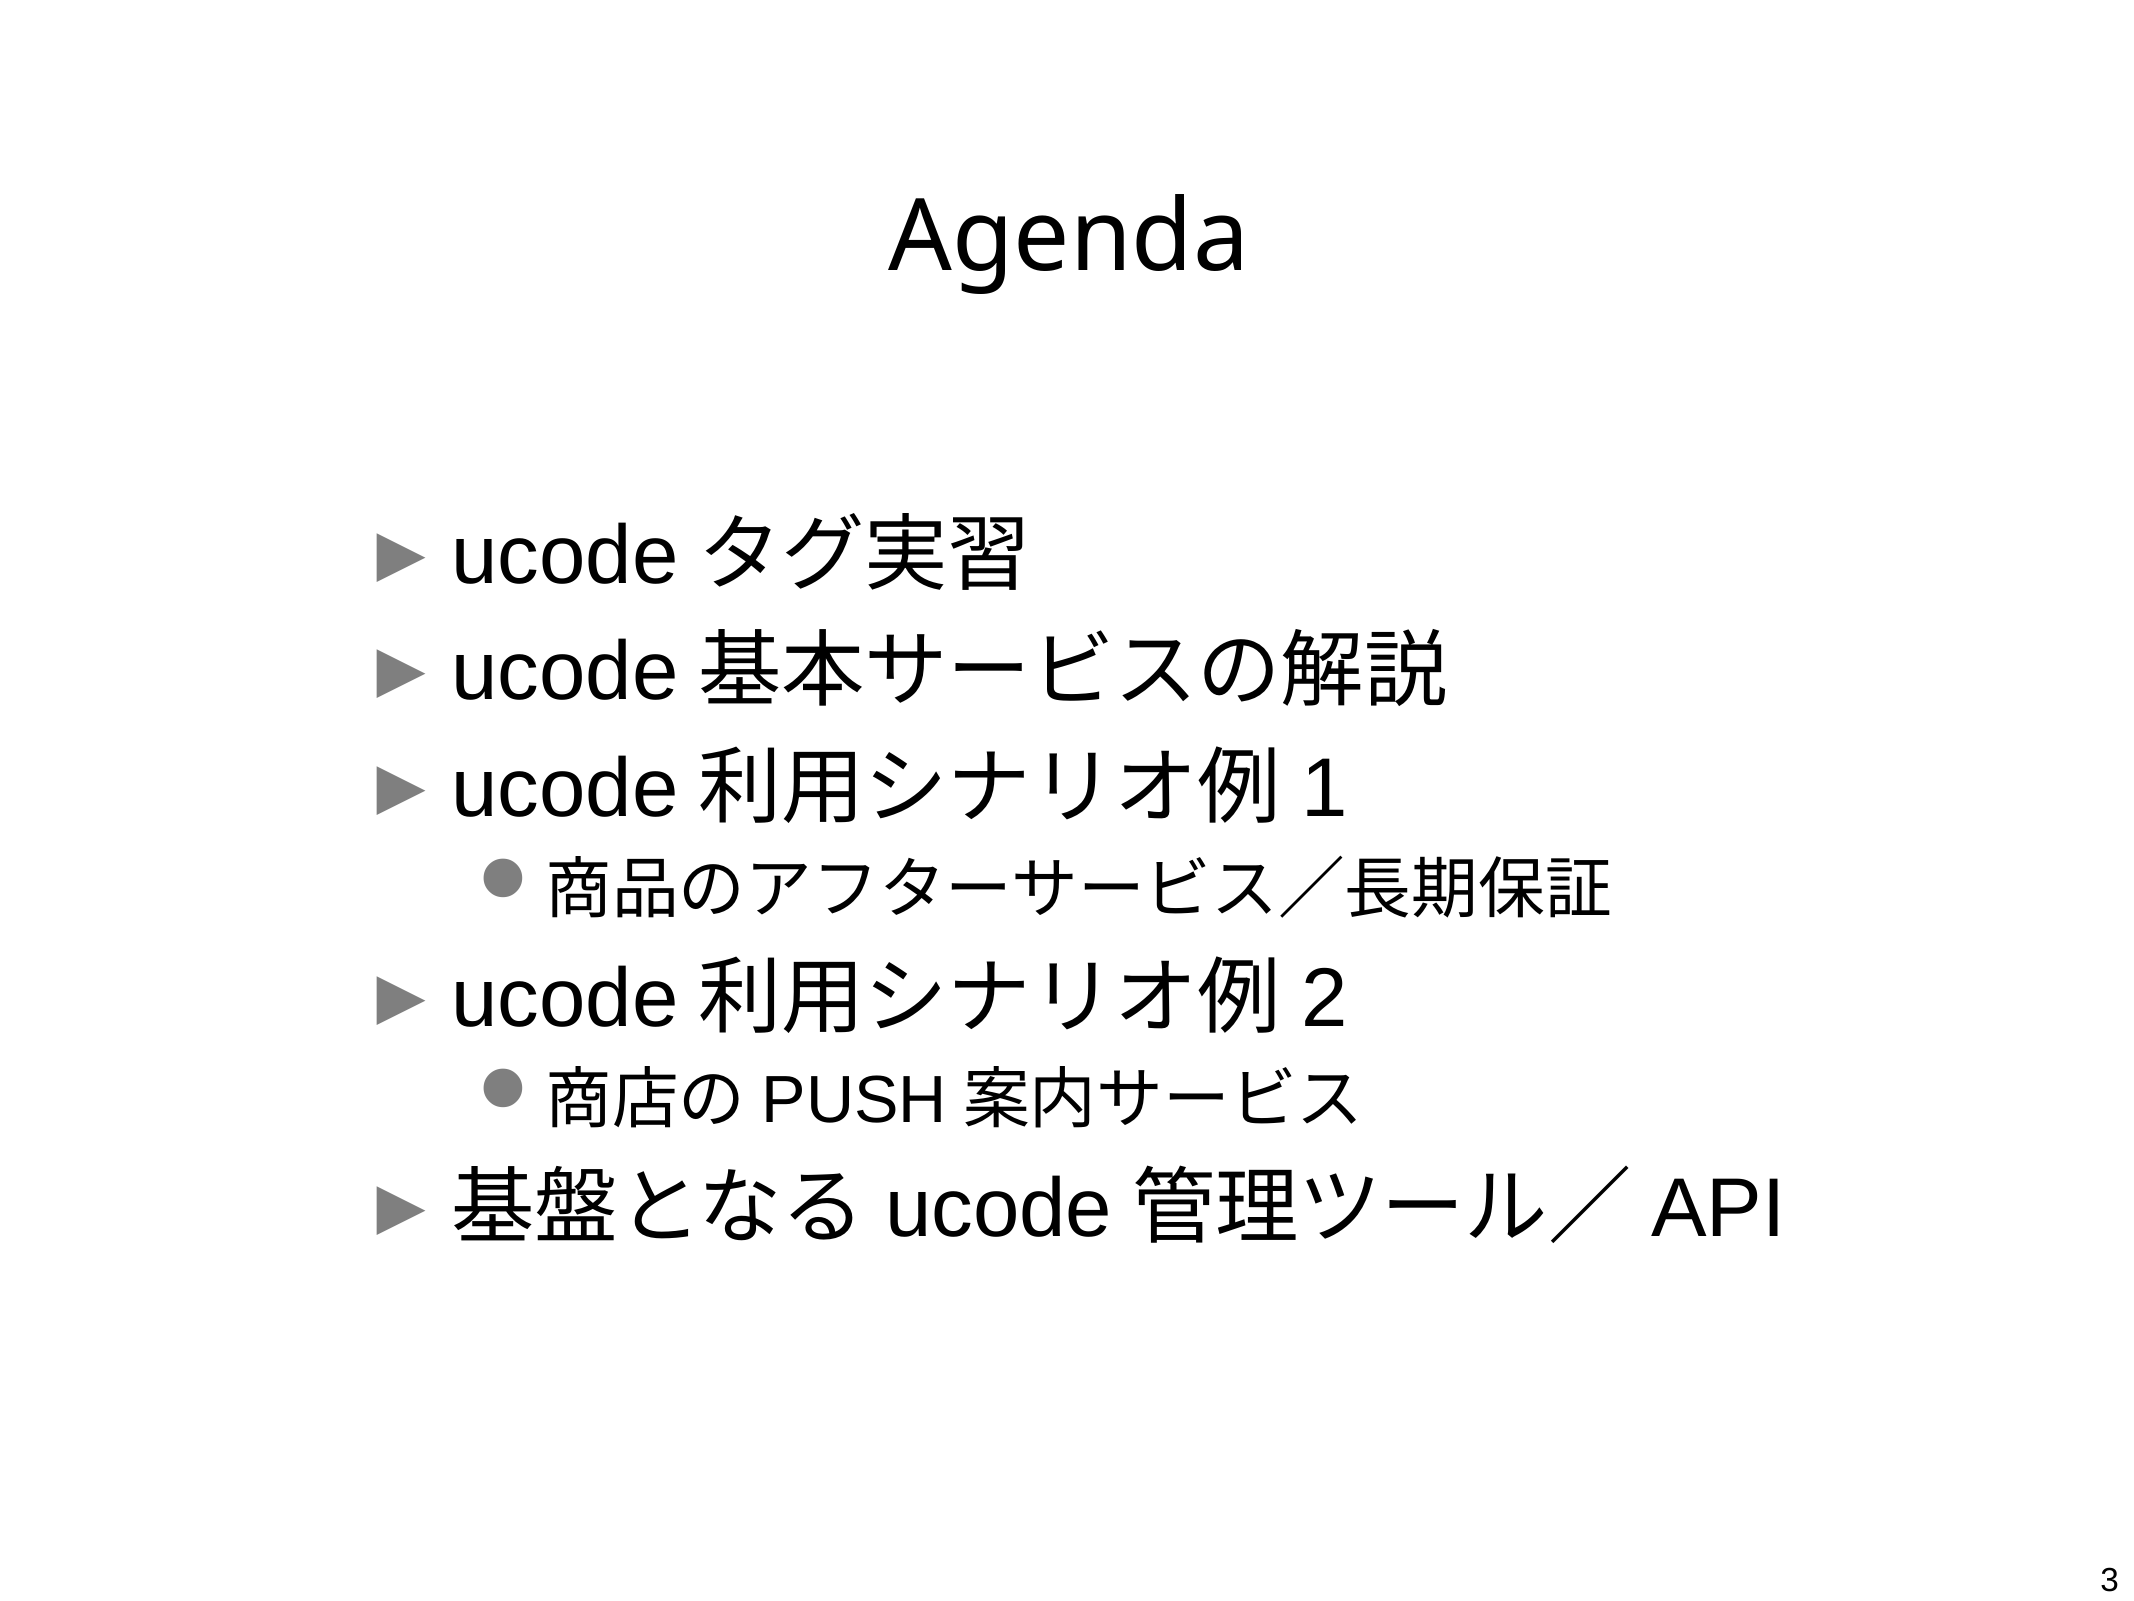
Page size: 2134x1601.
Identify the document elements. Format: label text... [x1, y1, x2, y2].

slide_number 3 [1635, 1549, 2134, 1601]
title Agenda [62, 107, 2075, 351]
list ucodeタグ実習 ucode基本サービスの解説 ucode利用シナリオ例1 商品のアフターサービス／長期保証 ucode利用シナリオ例2 商店のPUSH案内サービス 基盤となるucode管理ツール／API [62, 351, 2075, 1518]
